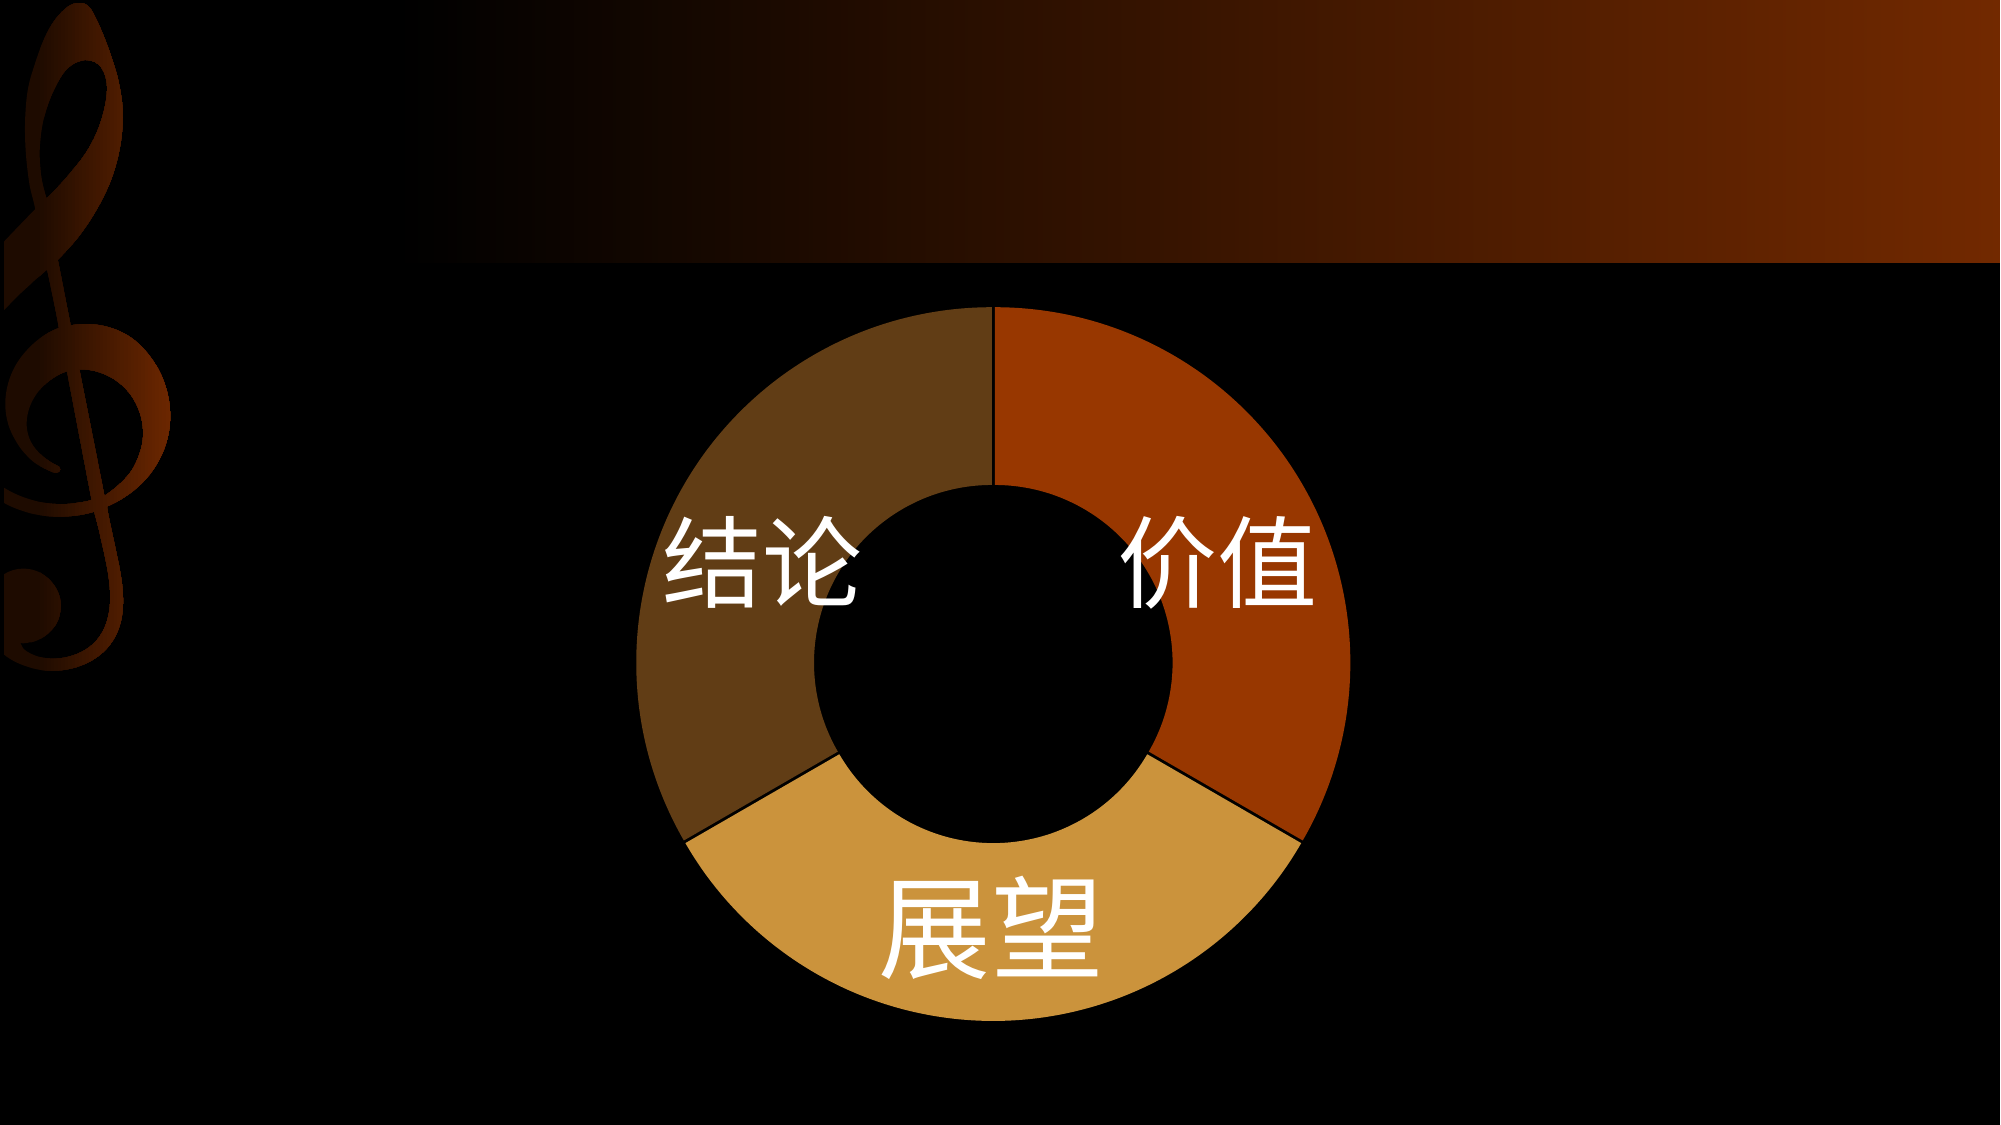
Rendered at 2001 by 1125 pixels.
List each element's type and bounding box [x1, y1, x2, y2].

chart [326, 265, 1660, 1125]
